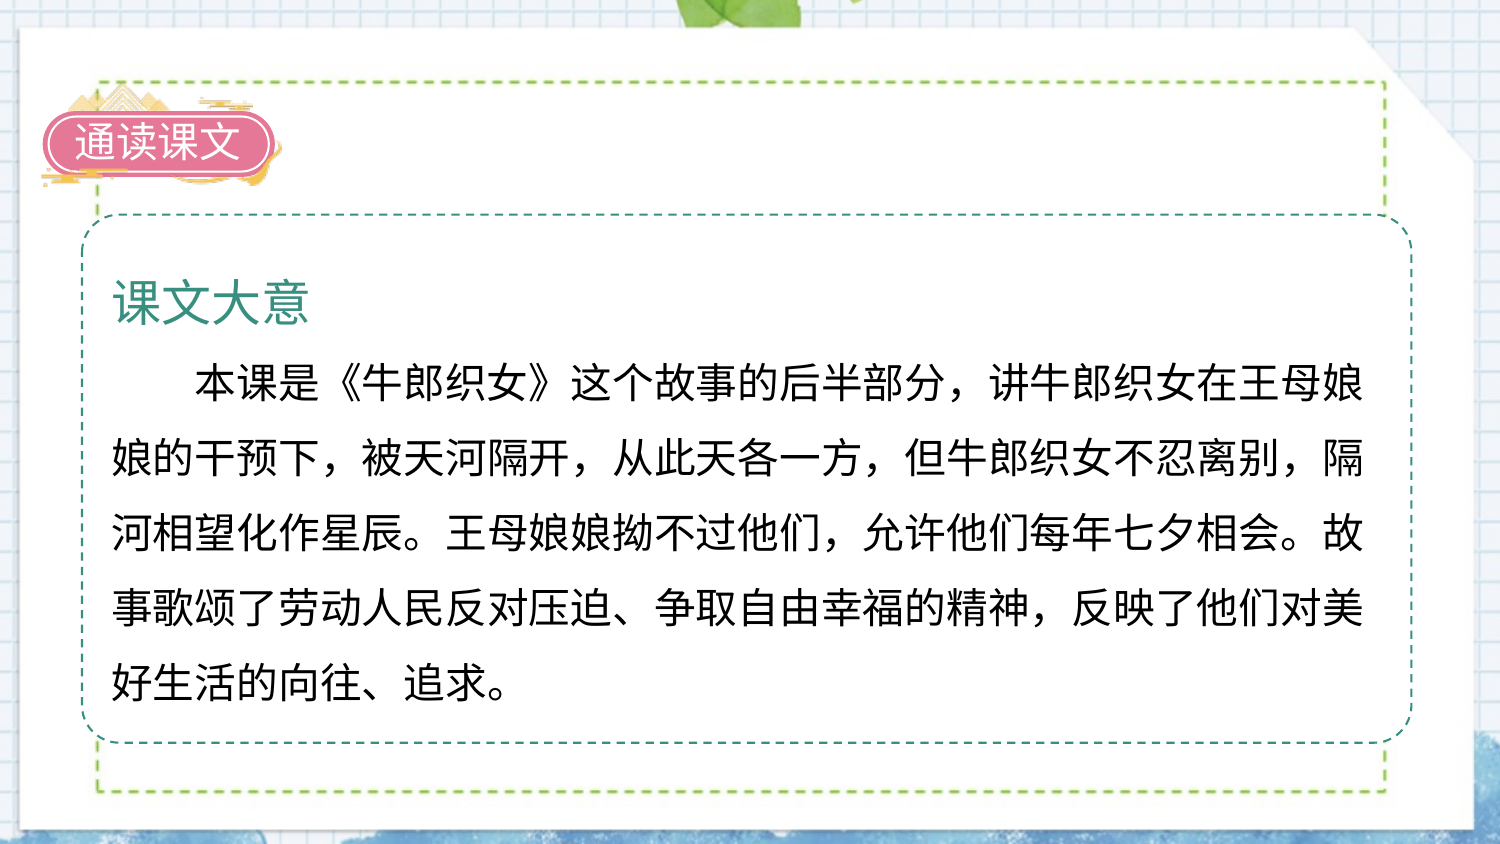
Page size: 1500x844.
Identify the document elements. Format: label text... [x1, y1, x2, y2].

picture [0, 0, 1500, 844]
text_box 课文大意 本课是《牛郎织女》这个故事的后半部分，讲牛郎织女在王母娘娘的干预下，被天河隔开，从此天各一方，但牛郎织女不忍离别，隔河相望化作星辰。王母娘娘拗不过他们，允许他们每年七夕相会。故事歌颂了劳动人民反对压迫、争取自由幸福的精神，反映了他们对美好生活的向往、追求。 [96, 234, 1398, 715]
text_box [80, 213, 1413, 744]
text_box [41, 83, 282, 187]
